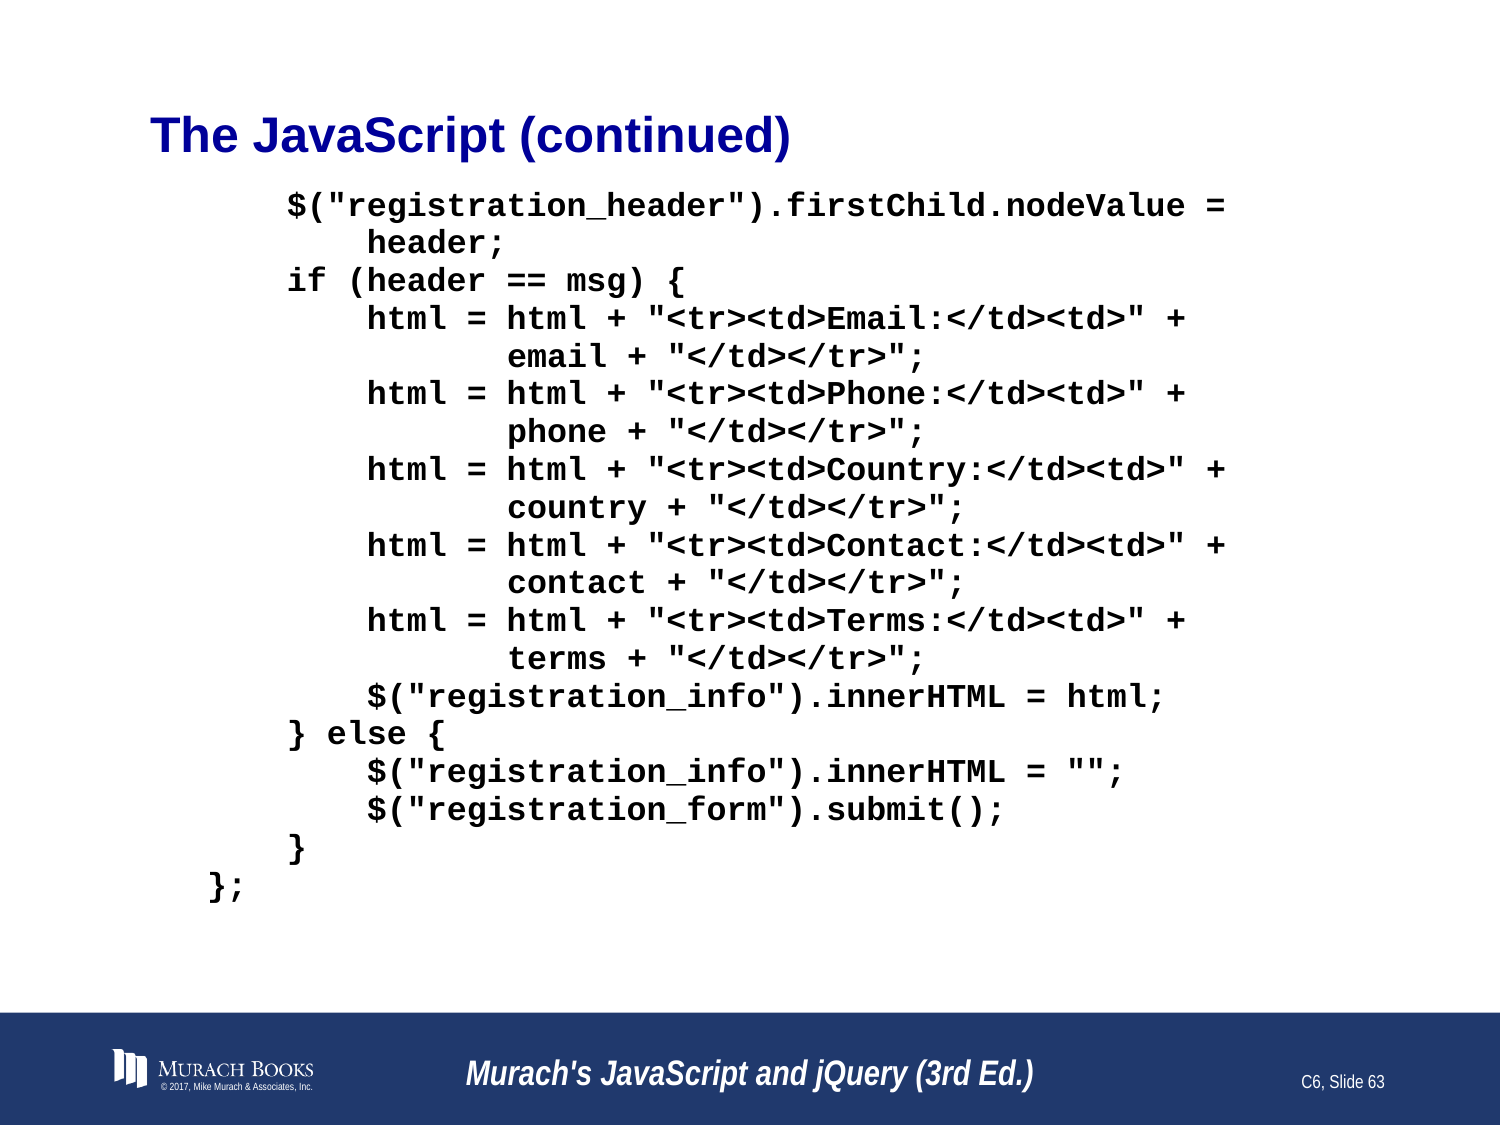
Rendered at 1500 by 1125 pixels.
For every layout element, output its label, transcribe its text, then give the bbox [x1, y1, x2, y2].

title The JavaScript (continued) [150, 102, 1350, 164]
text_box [149, 188, 1350, 1015]
slide_number Murach's JavaScript and jQuery (3rd Ed.) [463, 1025, 1050, 1100]
footer © 2017, Mike Murach & Associates, Inc. [12, 1025, 463, 1100]
slide_number C6, Slide 63 [1087, 1025, 1400, 1100]
